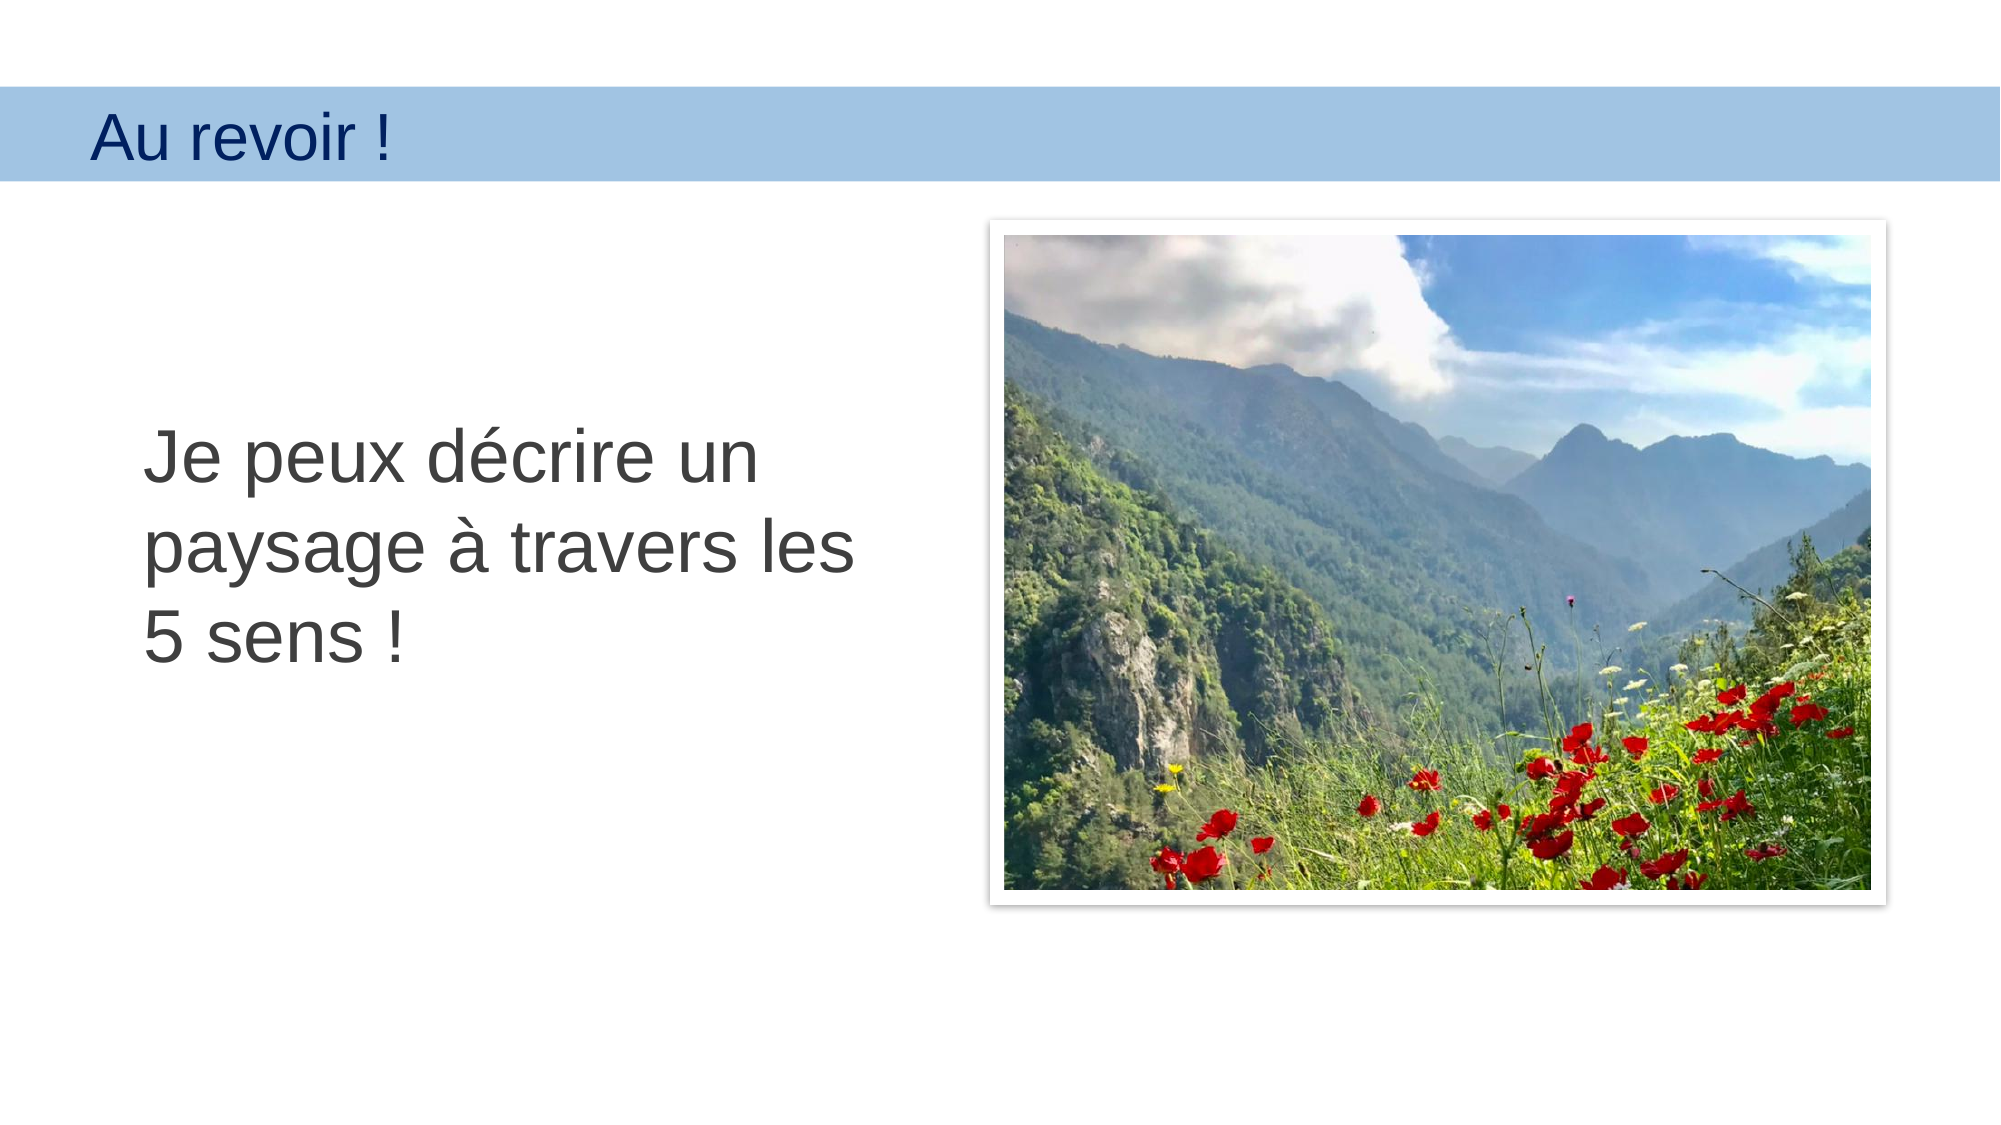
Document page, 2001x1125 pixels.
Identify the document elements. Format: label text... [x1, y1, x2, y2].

text_box Au revoir ! [0, 86, 2000, 182]
text_box Je peux décrire un paysage à travers les 5 sens ! [128, 392, 929, 693]
picture [1004, 234, 1872, 891]
